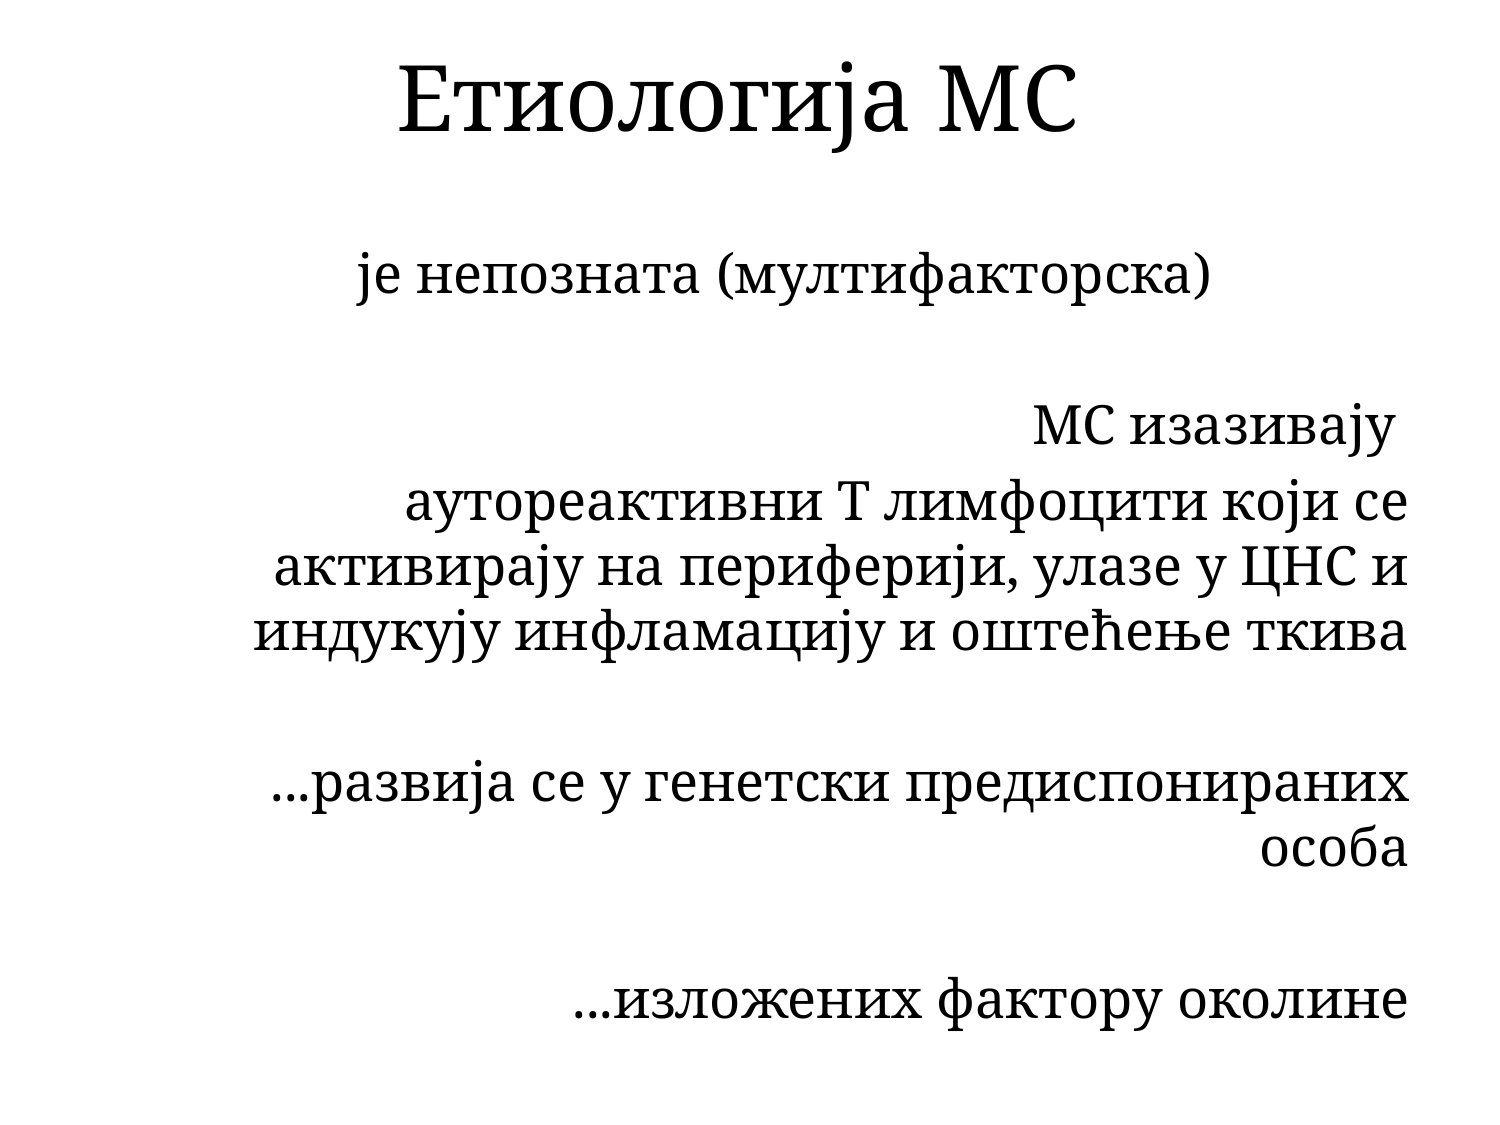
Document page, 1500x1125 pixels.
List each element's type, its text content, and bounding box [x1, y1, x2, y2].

title Етиологија МС [75, 7, 1425, 183]
list је непозната (мултифакторска) МС изазивају аутореактивни Т лимфоцити који се активирају на периферији, улазе у ЦНС и индукују инфламацију и оштећење ткива ...развија се у генетски предиспонираних особа ...изложених фактору околине [75, 231, 1425, 1047]
